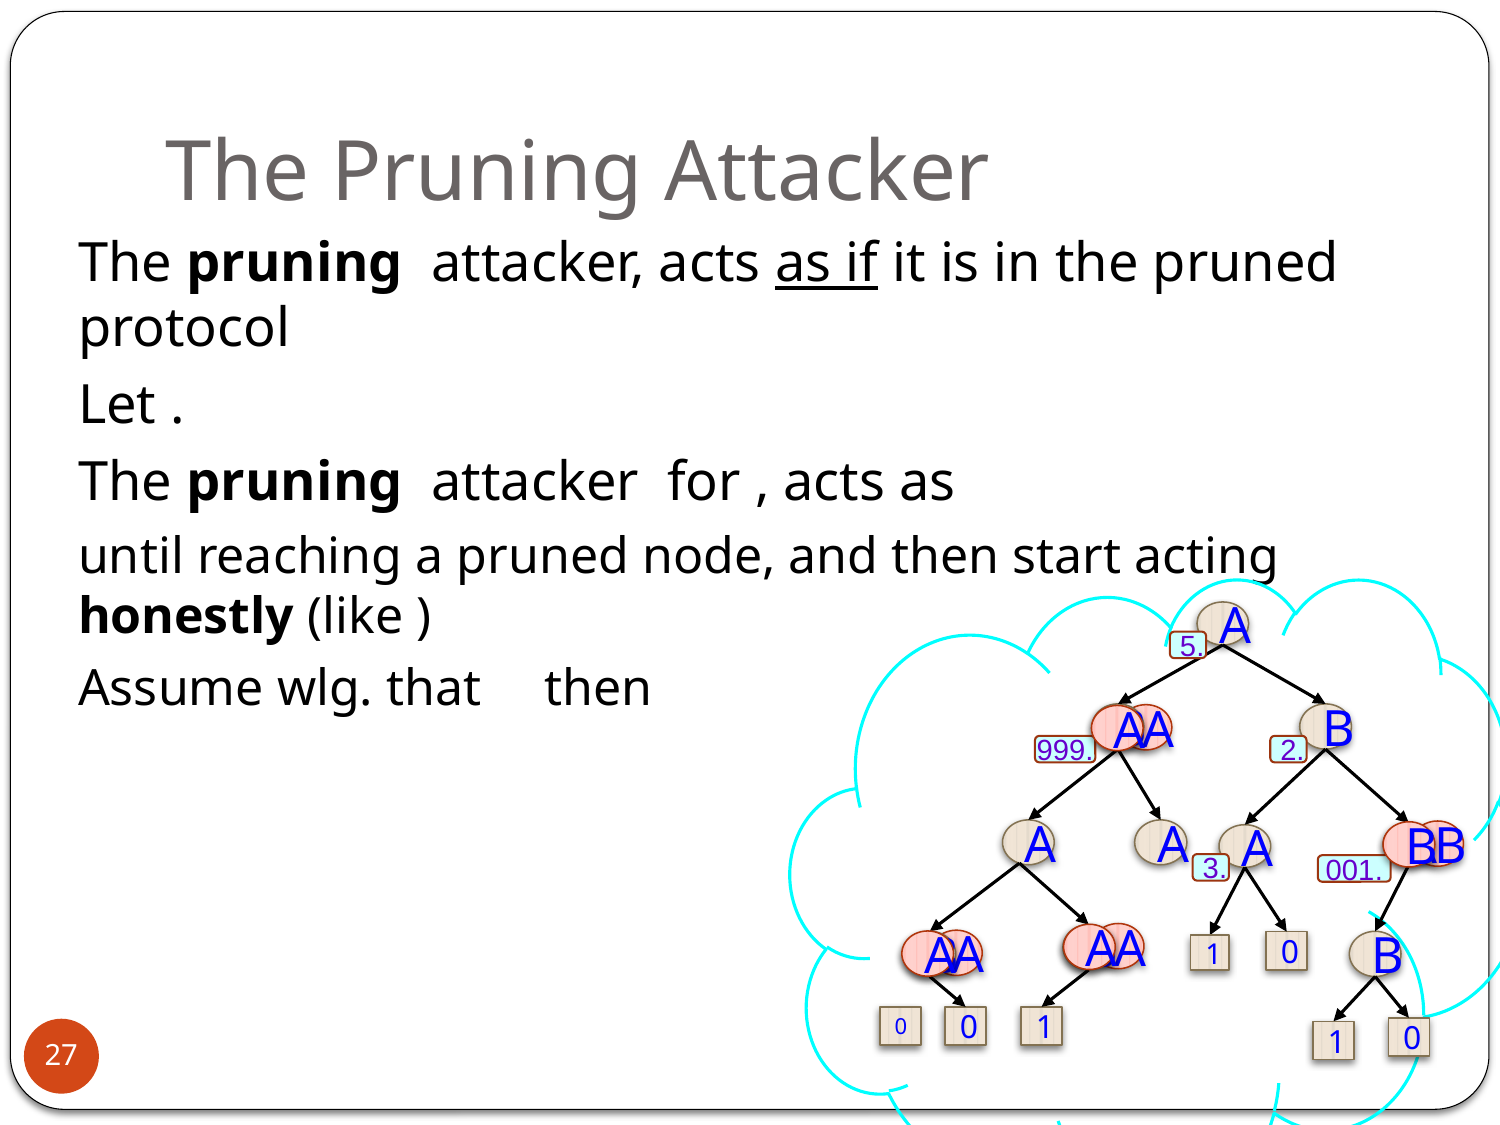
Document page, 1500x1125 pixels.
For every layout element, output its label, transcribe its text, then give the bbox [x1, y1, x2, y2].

text_box [788, 695, 1415, 1125]
title The Pruning Attacker [149, 44, 1426, 233]
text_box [879, 601, 1435, 1060]
text_box [1083, 596, 1131, 600]
text_box [1306, 579, 1411, 600]
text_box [1440, 704, 1464, 976]
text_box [1034, 631, 1391, 703]
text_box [901, 705, 1435, 977]
text_box [1188, 578, 1286, 600]
text_box [1440, 655, 1500, 1015]
slide_number 27 [23, 1018, 99, 1094]
